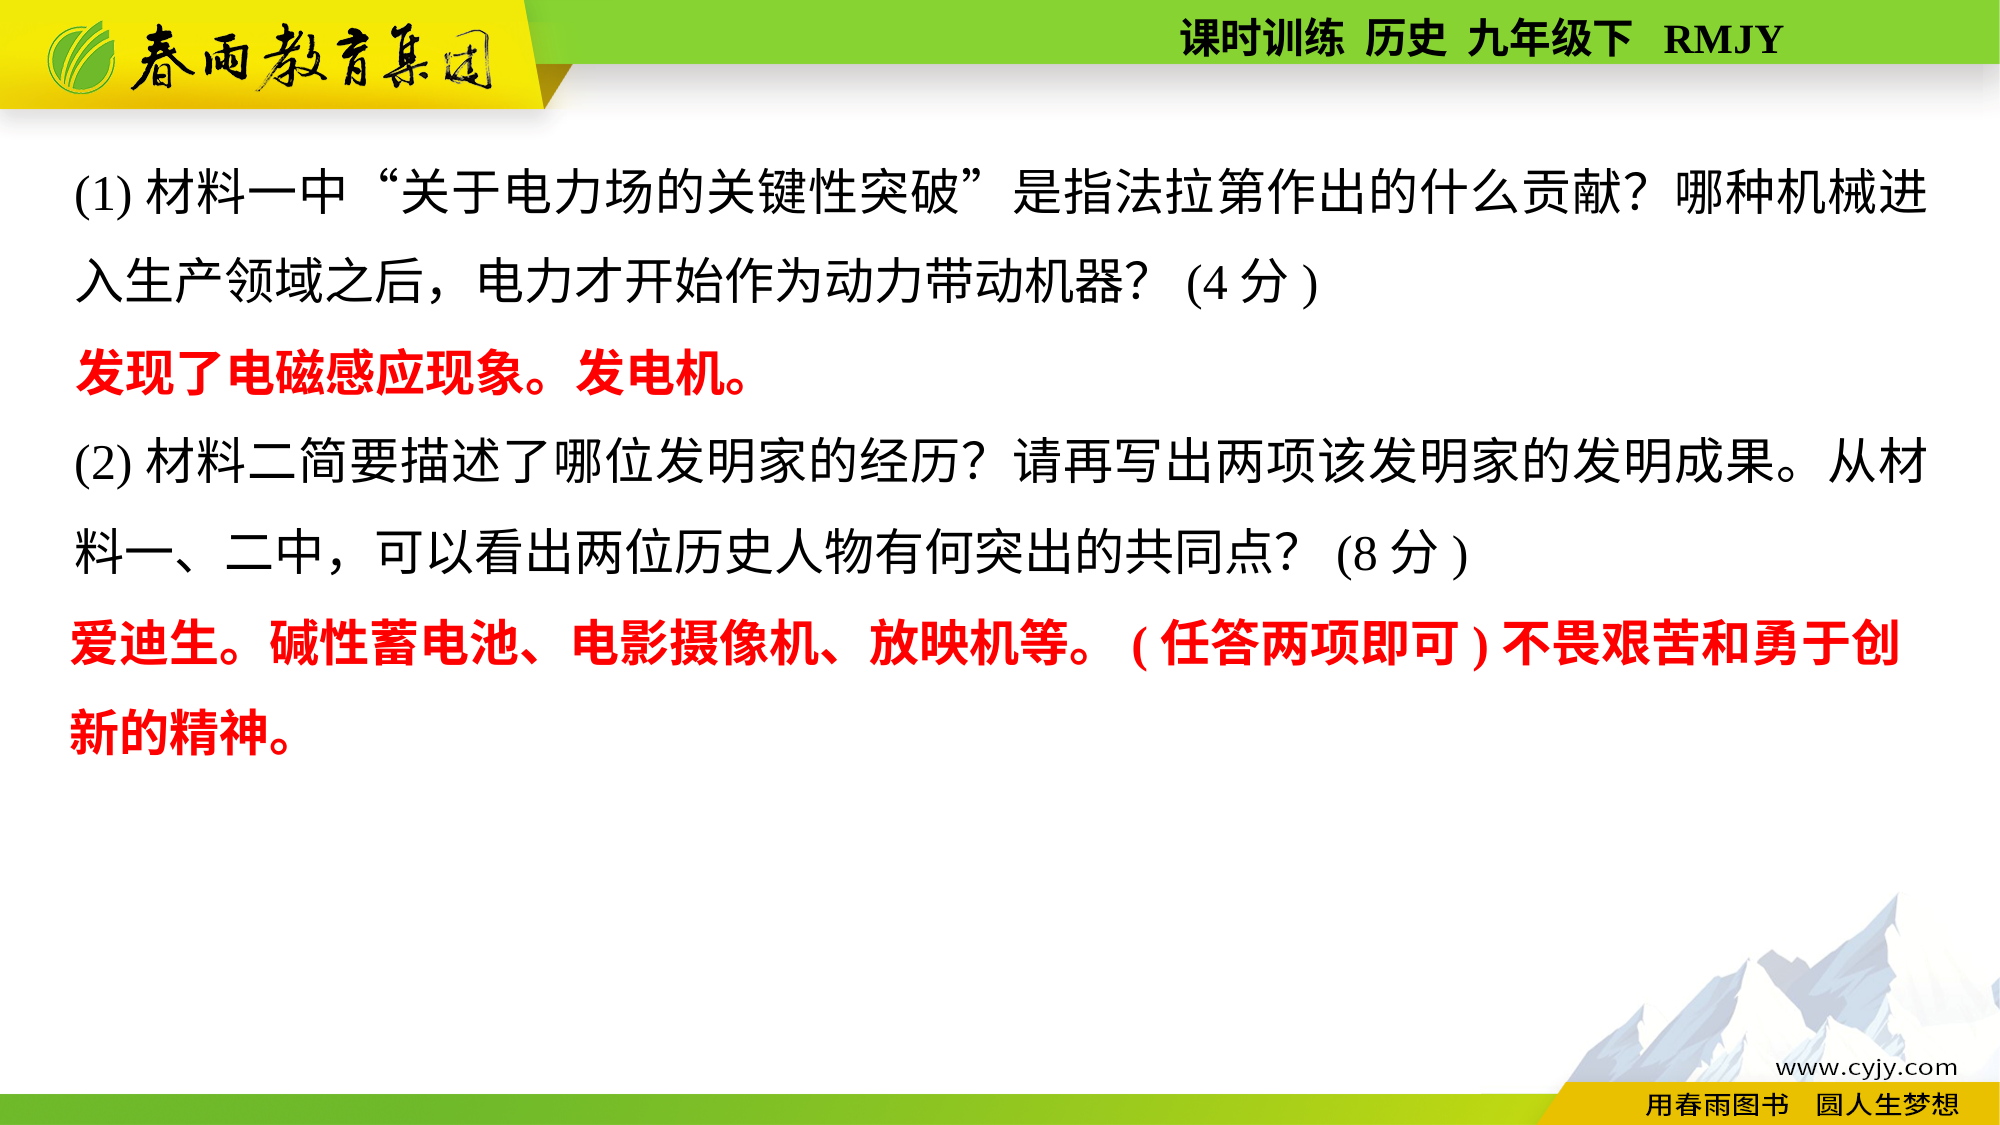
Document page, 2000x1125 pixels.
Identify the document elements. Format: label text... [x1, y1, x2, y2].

picture [0, 0, 2000, 1125]
text_box 发现了电磁感应现象。发电机。 [60, 304, 791, 409]
list (1)材料一中“关于电力场的关键性突破”是指法拉第作出的什么贡献？哪种机械进入生产领域之后，电力才开始作为动力带动机器？(4分) (2)材料二简要描述了哪位发明家的经历？请再写出两项该发明家的发明成果。从材料一、二中，可以看出两位历史人物有何突出的共同点？(8分) [59, 122, 1944, 592]
text_box 爱迪生。碱性蓄电池、电影摄像机、放映机等。(任答两项即可)不畏艰苦和勇于创新的精神。 [54, 574, 1935, 769]
